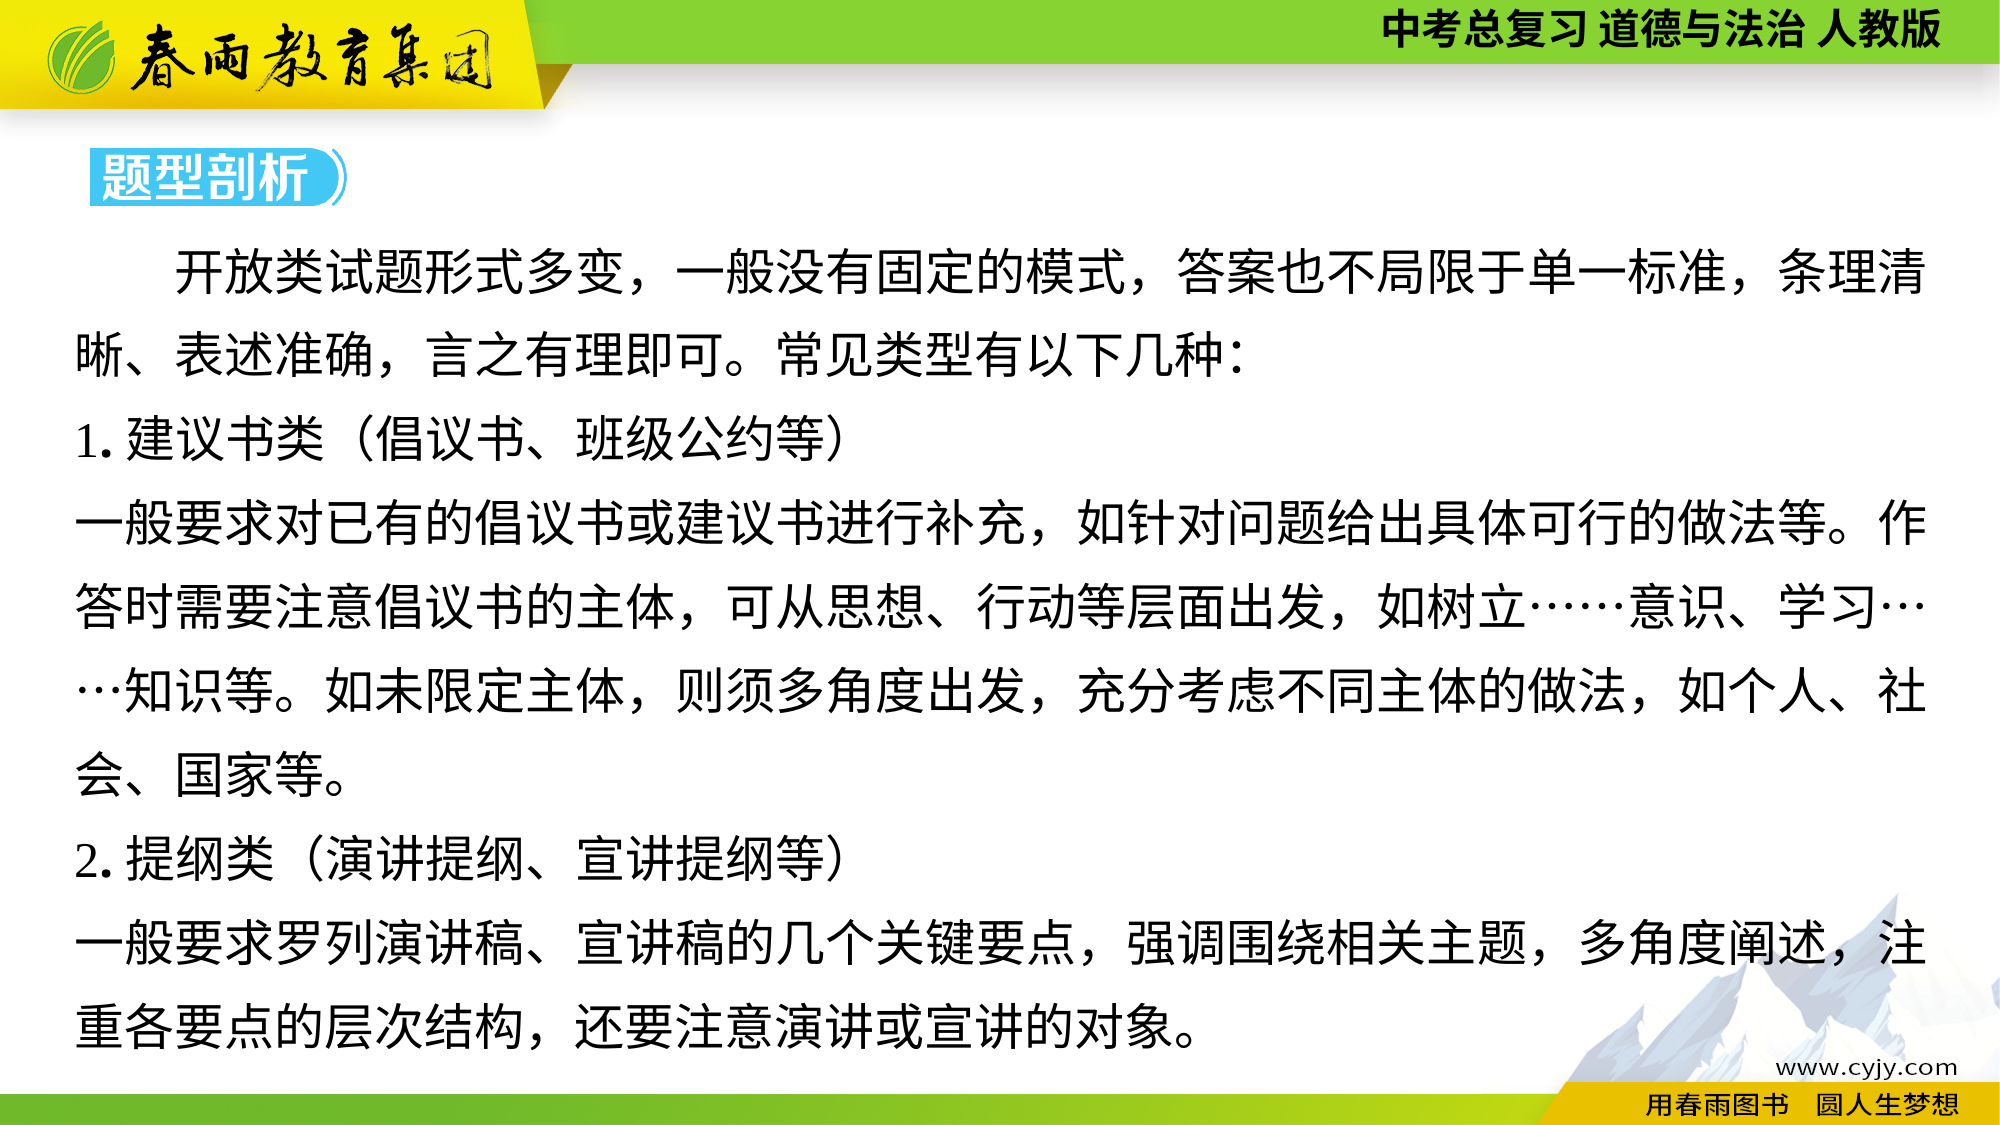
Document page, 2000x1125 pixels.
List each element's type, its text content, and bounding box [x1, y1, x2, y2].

list 开放类试题形式多变，一般没有固定的模式，答案也不局限于单一标准，条理清晰、表述准确，言之有理即可。常见类型有以下几种： 1.建议书类（倡议书、班级公约等） 一般要求对已有的倡议书或建议书进行补充，如针对问题给出具体可行的做法等。作答时需要注意倡议书的主体，可从思想、行动等层面出发，如树立……意识、学习……知识等。如未限定主体，则须多角度出发，充分考虑不同主体的做法，如个人、社会、国家等。 2.提纲类（演讲提纲、宣讲提纲等） 一般要求罗列演讲稿、宣讲稿的几个关键要点，强调围绕相关主题，多角度阐述，注重各要点的层次结构，还要注意演讲或宣讲的对象。 [59, 208, 1944, 1062]
picture [0, 0, 2000, 1125]
